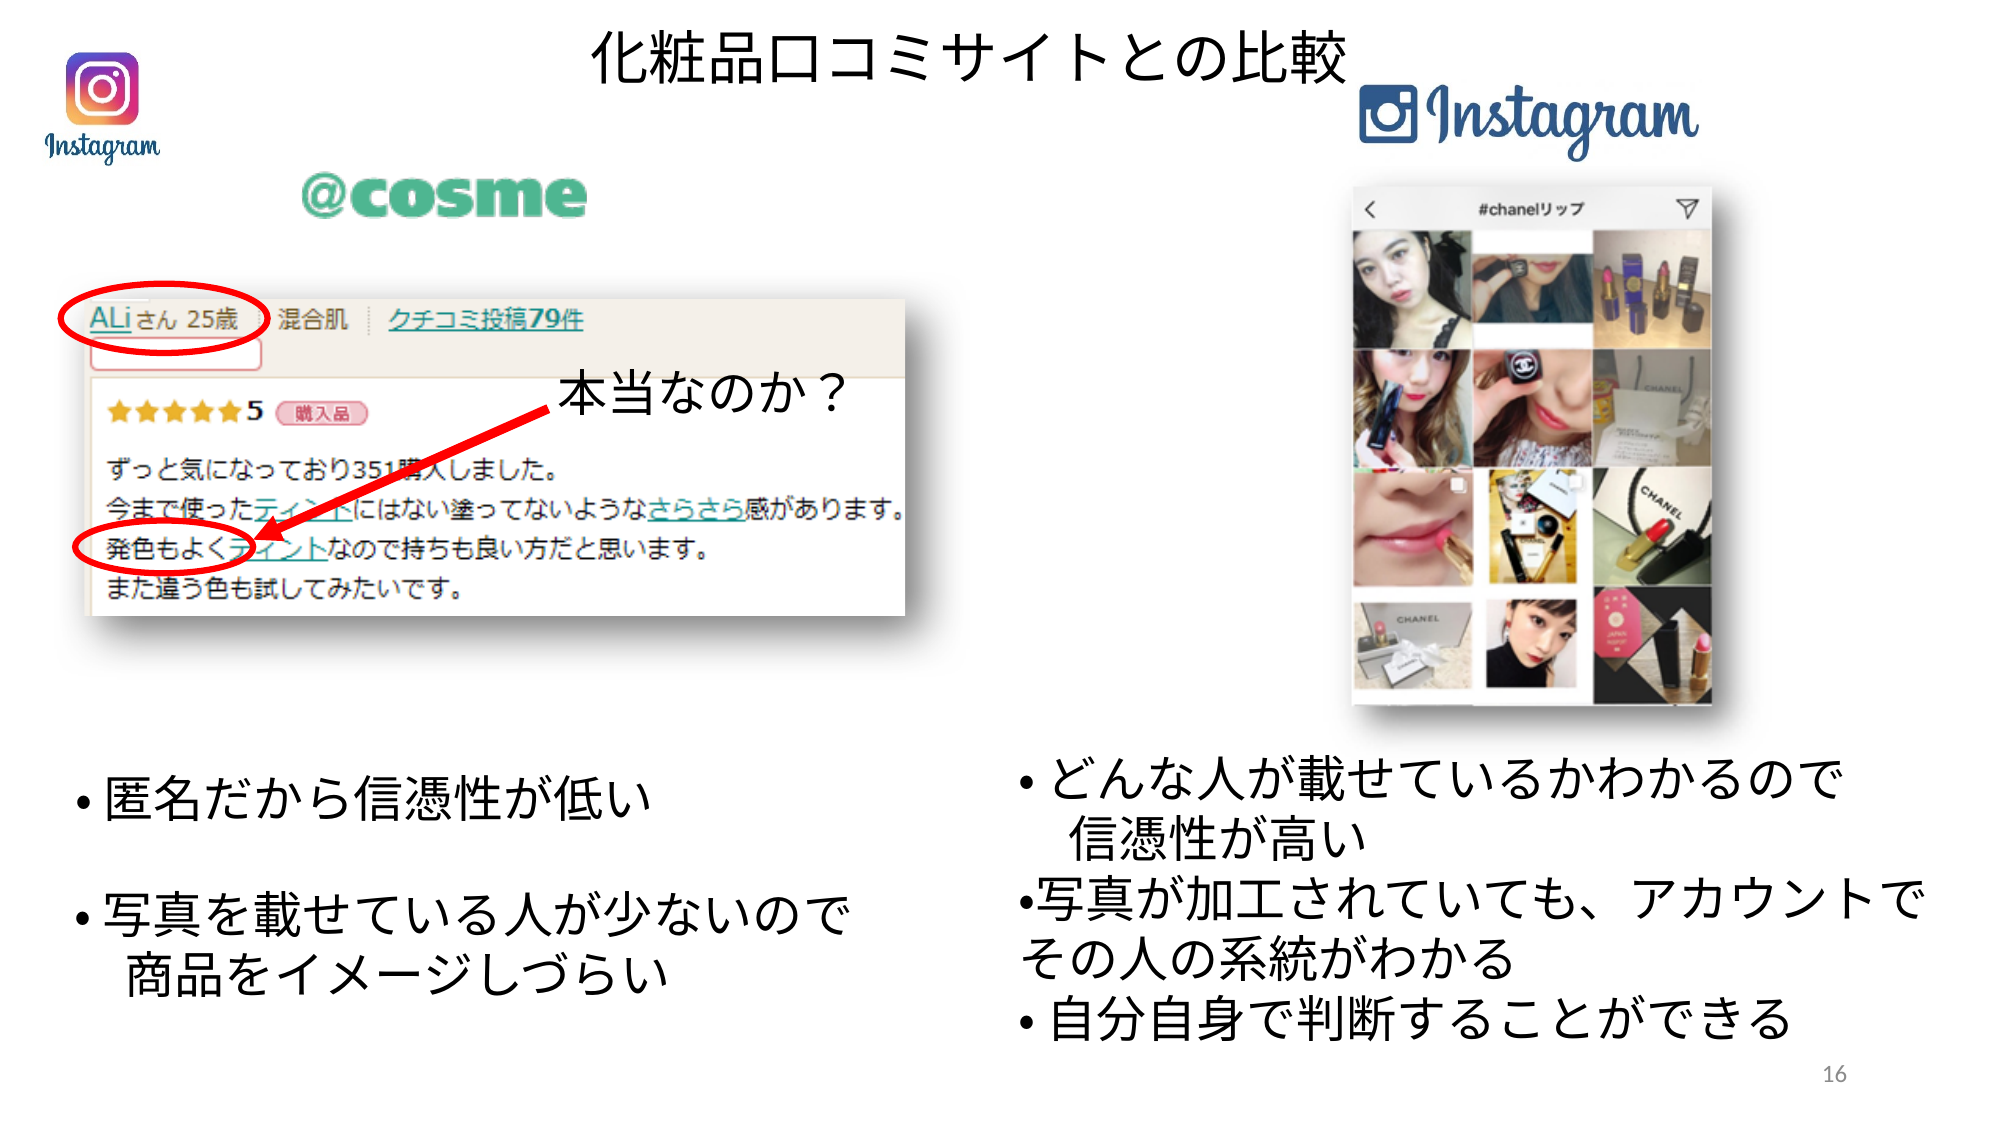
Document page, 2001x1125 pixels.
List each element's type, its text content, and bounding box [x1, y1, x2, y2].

picture [1319, 79, 1778, 772]
text_box ・ どんな人が載せているかわかるので 信憑性が高い ・写真が加工されていても、アカウントでその人の系統がわかる ・ 自分自身で判断することができる [1006, 729, 1977, 1055]
text_box ・ 写真を載せている人が少ないので 商品をイメージしづらい [60, 876, 1006, 1012]
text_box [253, 408, 549, 540]
text_box [74, 534, 84, 560]
title 化粧品口コミサイトとの比較 [575, 0, 1681, 170]
text_box [59, 282, 253, 342]
picture [41, 50, 161, 167]
text_box ・ 匿名だから信憑性が低い [61, 760, 1006, 835]
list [301, 159, 598, 230]
picture [84, 299, 906, 616]
slide_number 16 [1412, 1042, 1863, 1103]
